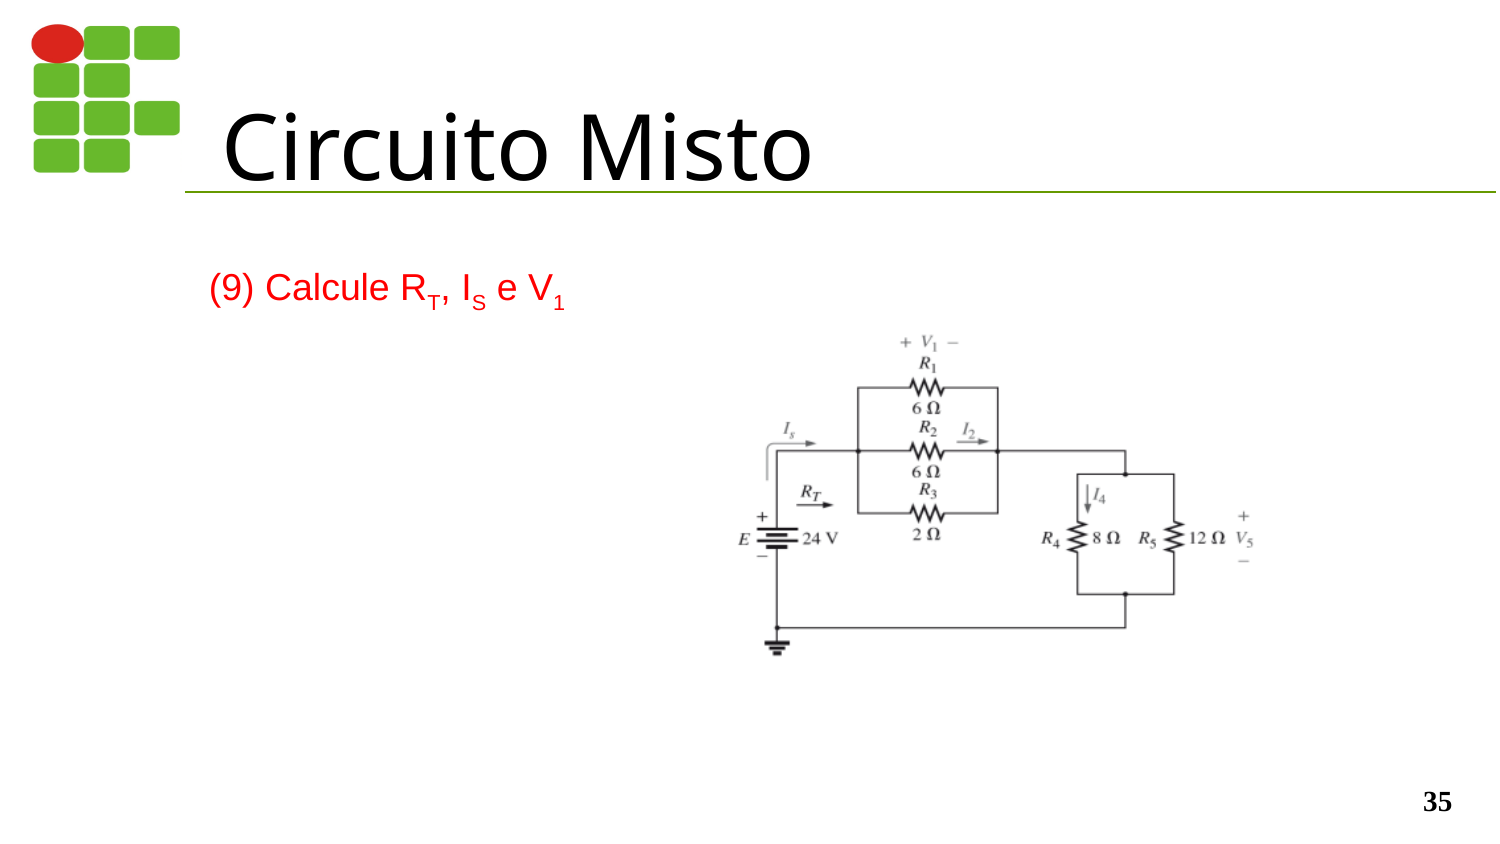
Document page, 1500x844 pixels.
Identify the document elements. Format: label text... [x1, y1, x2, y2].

text_box (9) Calcule RT, IS e V1 [193, 248, 1469, 324]
text_box ‹#› [1155, 768, 1468, 825]
title Circuito Misto [206, 26, 1468, 207]
picture [29, 23, 182, 174]
picture [710, 323, 1272, 678]
